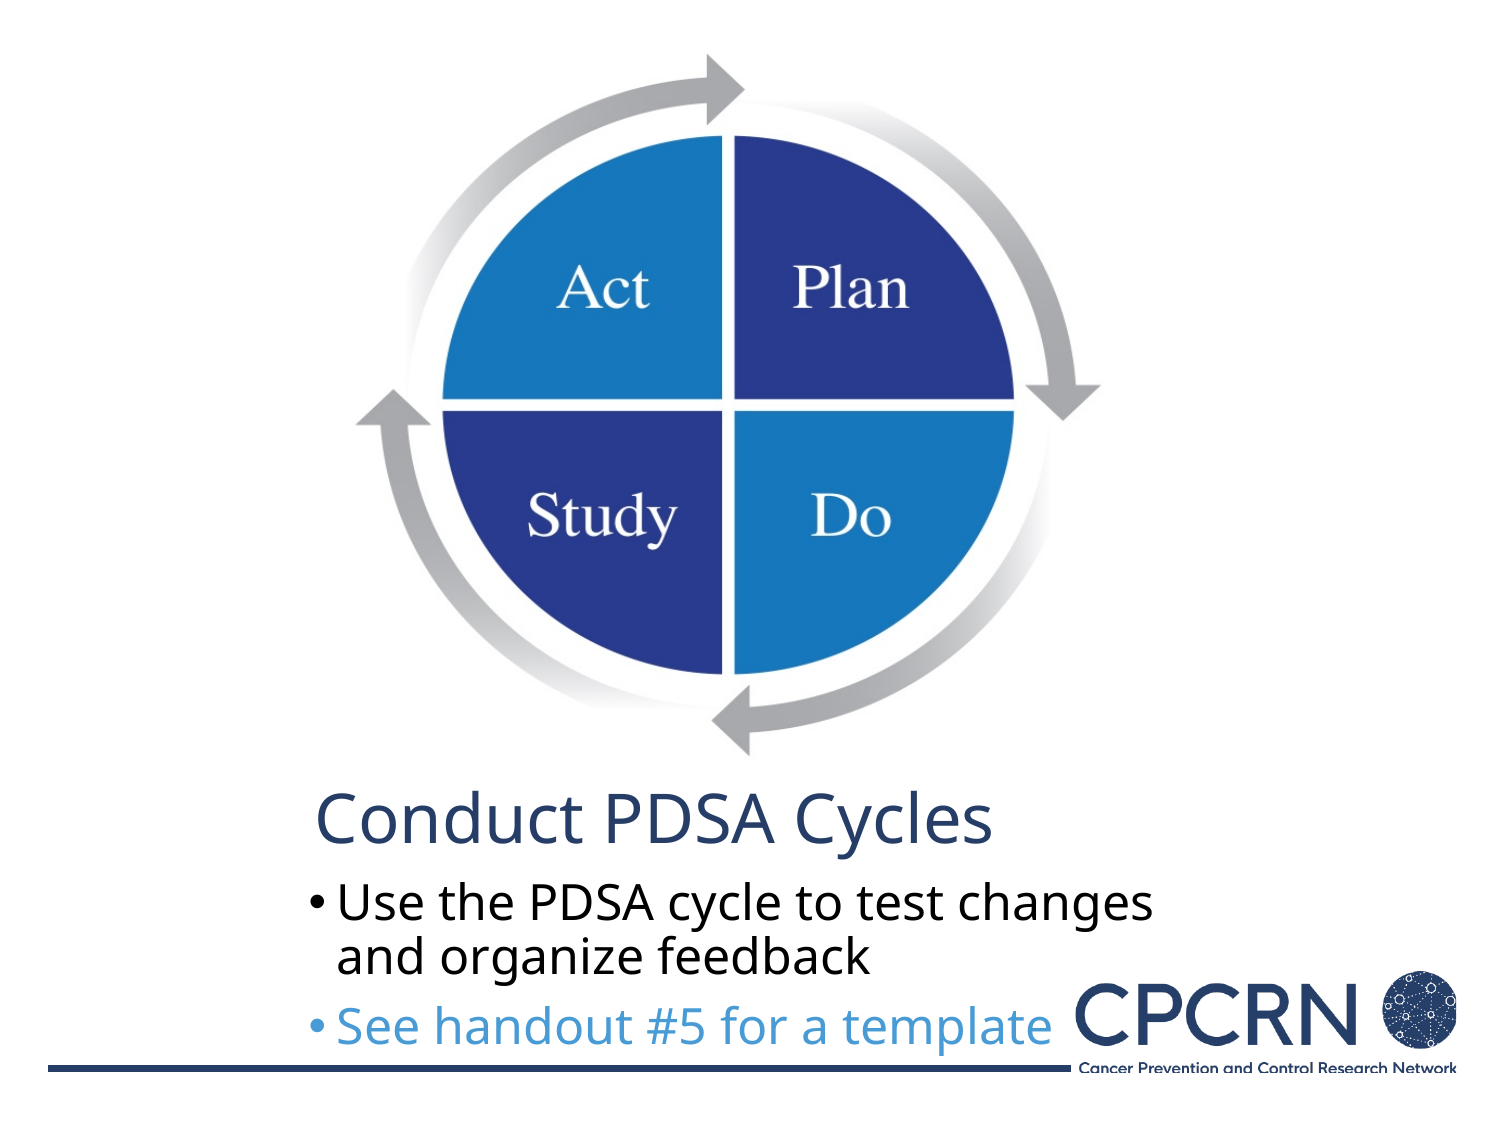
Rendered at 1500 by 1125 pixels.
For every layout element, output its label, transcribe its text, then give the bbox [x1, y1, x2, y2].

text_box Use the PDSA cycle to test changes and organize feedback See handout #5 for a template [294, 870, 1200, 965]
text_box Conduct PDSA Cycles [299, 777, 1200, 870]
picture [329, 31, 1128, 778]
